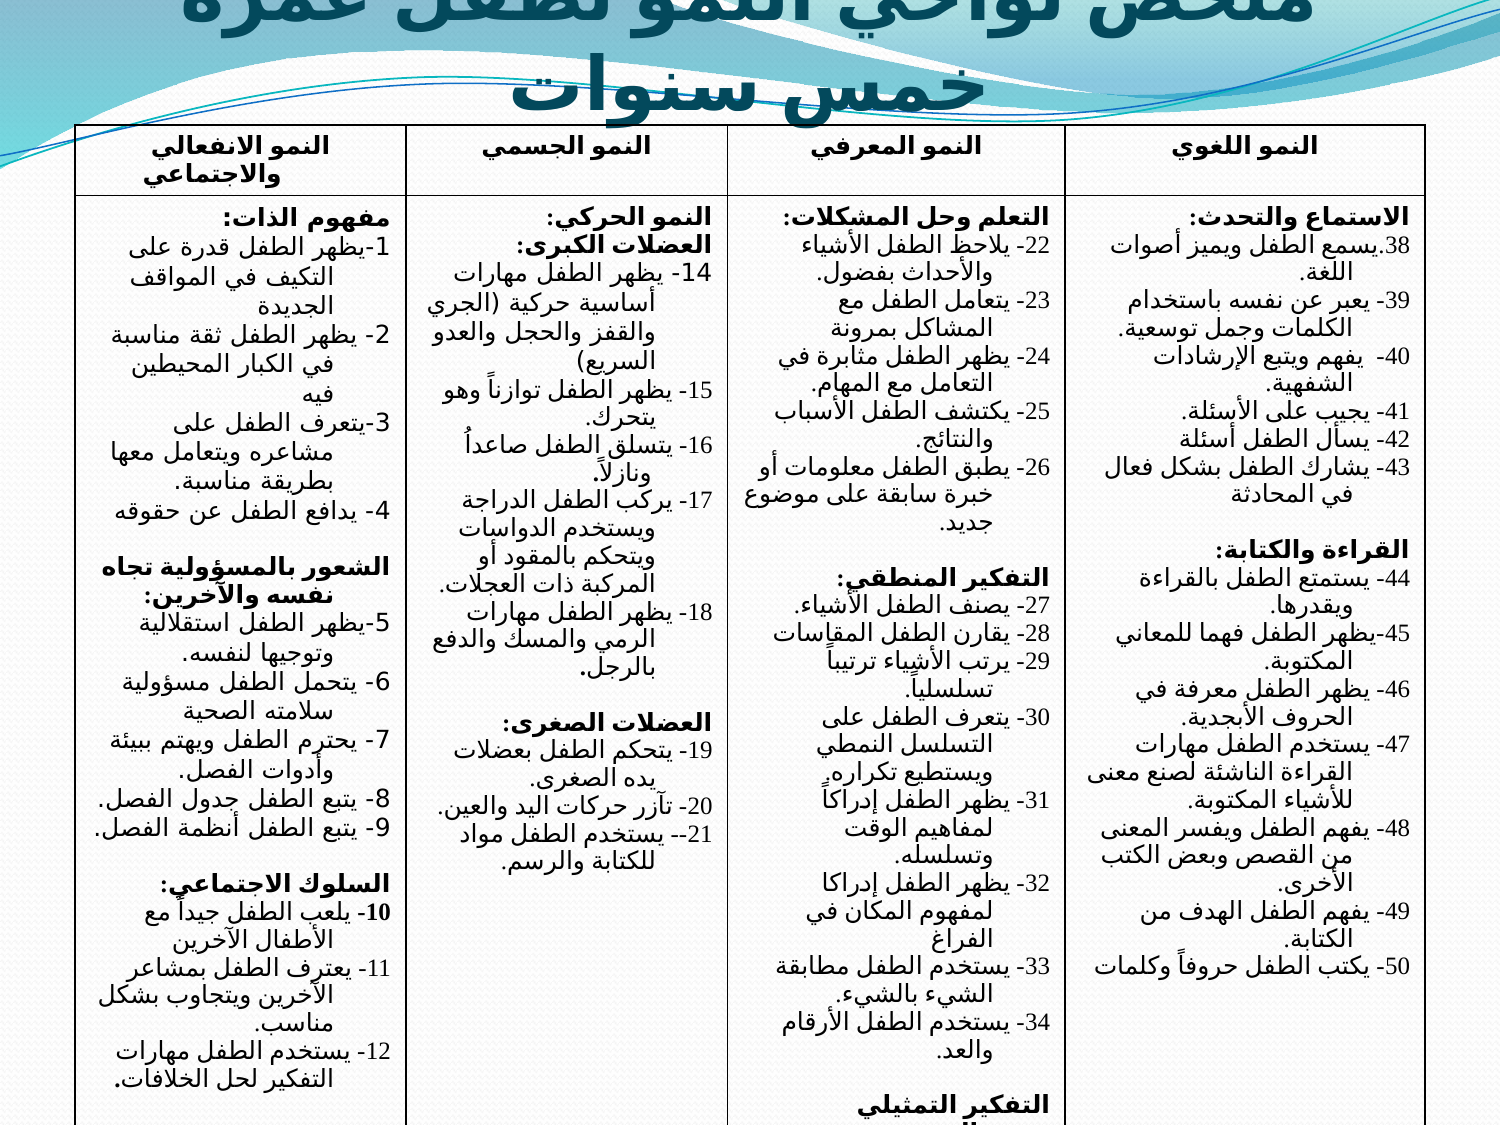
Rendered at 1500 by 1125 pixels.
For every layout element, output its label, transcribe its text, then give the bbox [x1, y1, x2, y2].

table_cell التعلم وحل المشكلات: 22- يلاحظ الطفل الأشياء والأحداث بفضول. 23- يتعامل الطفل مع المشاكل بمرونة 24- يظهر الطفل مثابرة في التعامل مع المهام. 25- يكتشف الطفل الأسباب والنتائج. 26- يطبق الطفل معلومات أو خبرة سابقة على موضوع جديد. التفكير المنطقي: 27- يصنف الطفل الأشياء. 28- يقارن الطفل المقاسات 29- يرتب الأشياء ترتيباً تسلسلياً. 30- يتعرف الطفل على التسلسل النمطي ويستطيع تكراره. 31- يظهر الطفل إدراكاً لمفاهيم الوقت وتسلسله. 32- يظهر الطفل إدراكا لمفهوم المكان في الفراغ 33- يستخدم الطفل مطابقة الشيء بالشيء. 34- يستخدم الطفل الأرقام والعد. التفكير التمثيلي والرمزي: 35- يقوم الطفل بأدوار و أوضاع إيهامية 36- يضفي الحياة على الأشياء. 37- يقوم بالتمثيل ويفسره. [728, 196, 1064, 1125]
title ملخص نواحي النمو لطفل عمره خمس سنوات [75, 45, 1425, 124]
table_cell مفهوم الذات: 1-يظهر الطفل قدرة على التكيف في المواقف الجديدة 2- يظهر الطفل ثقة مناسبة في الكبار المحيطين فيه 3-يتعرف الطفل على مشاعره ويتعامل معها بطريقة مناسبة. 4- يدافع الطفل عن حقوقه الشعور بالمسؤولية تجاه نفسه والآخرين: 5-يظهر الطفل استقلالية وتوجيها لنفسه. 6- يتحمل الطفل مسؤولية سلامته الصحية 7- يحترم الطفل ويهتم ببيئة وأدوات الفصل. 8- يتبع الطفل جدول الفصل. 9- يتبع الطفل أنظمة الفصل. السلوك الاجتماعي: 10- يلعب الطفل جيداً مع الأطفال الآخرين 11- يعترف الطفل بمشاعر الآخرين ويتجاوب بشكل مناسب. 12- يستخدم الطفل مهارات التفكير لحل الخلافات. [76, 196, 405, 1125]
table_cell الاستماع والتحدث: 38.يسمع الطفل ويميز أصوات اللغة. 39- يعبر عن نفسه باستخدام الكلمات وجمل توسعية. 40- يفهم ويتبع الإرشادات الشفهية. 41- يجيب على الأسئلة. 42- يسأل الطفل أسئلة 43- يشارك الطفل بشكل فعال في المحادثة القراءة والكتابة: 44- يستمتع الطفل بالقراءة ويقدرها. 45-يظهر الطفل فهما للمعاني المكتوبة. 46- يظهر الطفل معرفة في الحروف الأبجدية. 47- يستخدم الطفل مهارات القراءة الناشئة لصنع معنى للأشياء المكتوبة. 48- يفهم الطفل ويفسر المعنى من القصص وبعض الكتب الأخرى. 49- يفهم الطفل الهدف من الكتابة. 50- يكتب الطفل حروفاً وكلمات [1066, 196, 1424, 1125]
table_cell النمو الحركي: العضلات الكبرى: 14- يظهر الطفل مهارات أساسية حركية (الجري والقفز والحجل والعدو السريع) 15- يظهر الطفل توازناً وهو يتحرك. 16- يتسلق الطفل صاعداُ ونازلاً. 17- يركب الطفل الدراجة ويستخدم الدواسات ويتحكم بالمقود أو المركبة ذات العجلات. 18- يظهر الطفل مهارات الرمي والمسك والدفع بالرجل. العضلات الصغرى: 19- يتحكم الطفل بعضلات يده الصغرى. 20- تآزر حركات اليد والعين. 21-- يستخدم الطفل مواد للكتابة والرسم. [407, 196, 727, 1125]
table_header النمو الانفعالي والاجتماعي [76, 126, 405, 195]
table_header النمو الجسمي [407, 126, 727, 195]
table_header النمو المعرفي [728, 126, 1064, 195]
table_header النمو اللغوي [1066, 126, 1424, 195]
